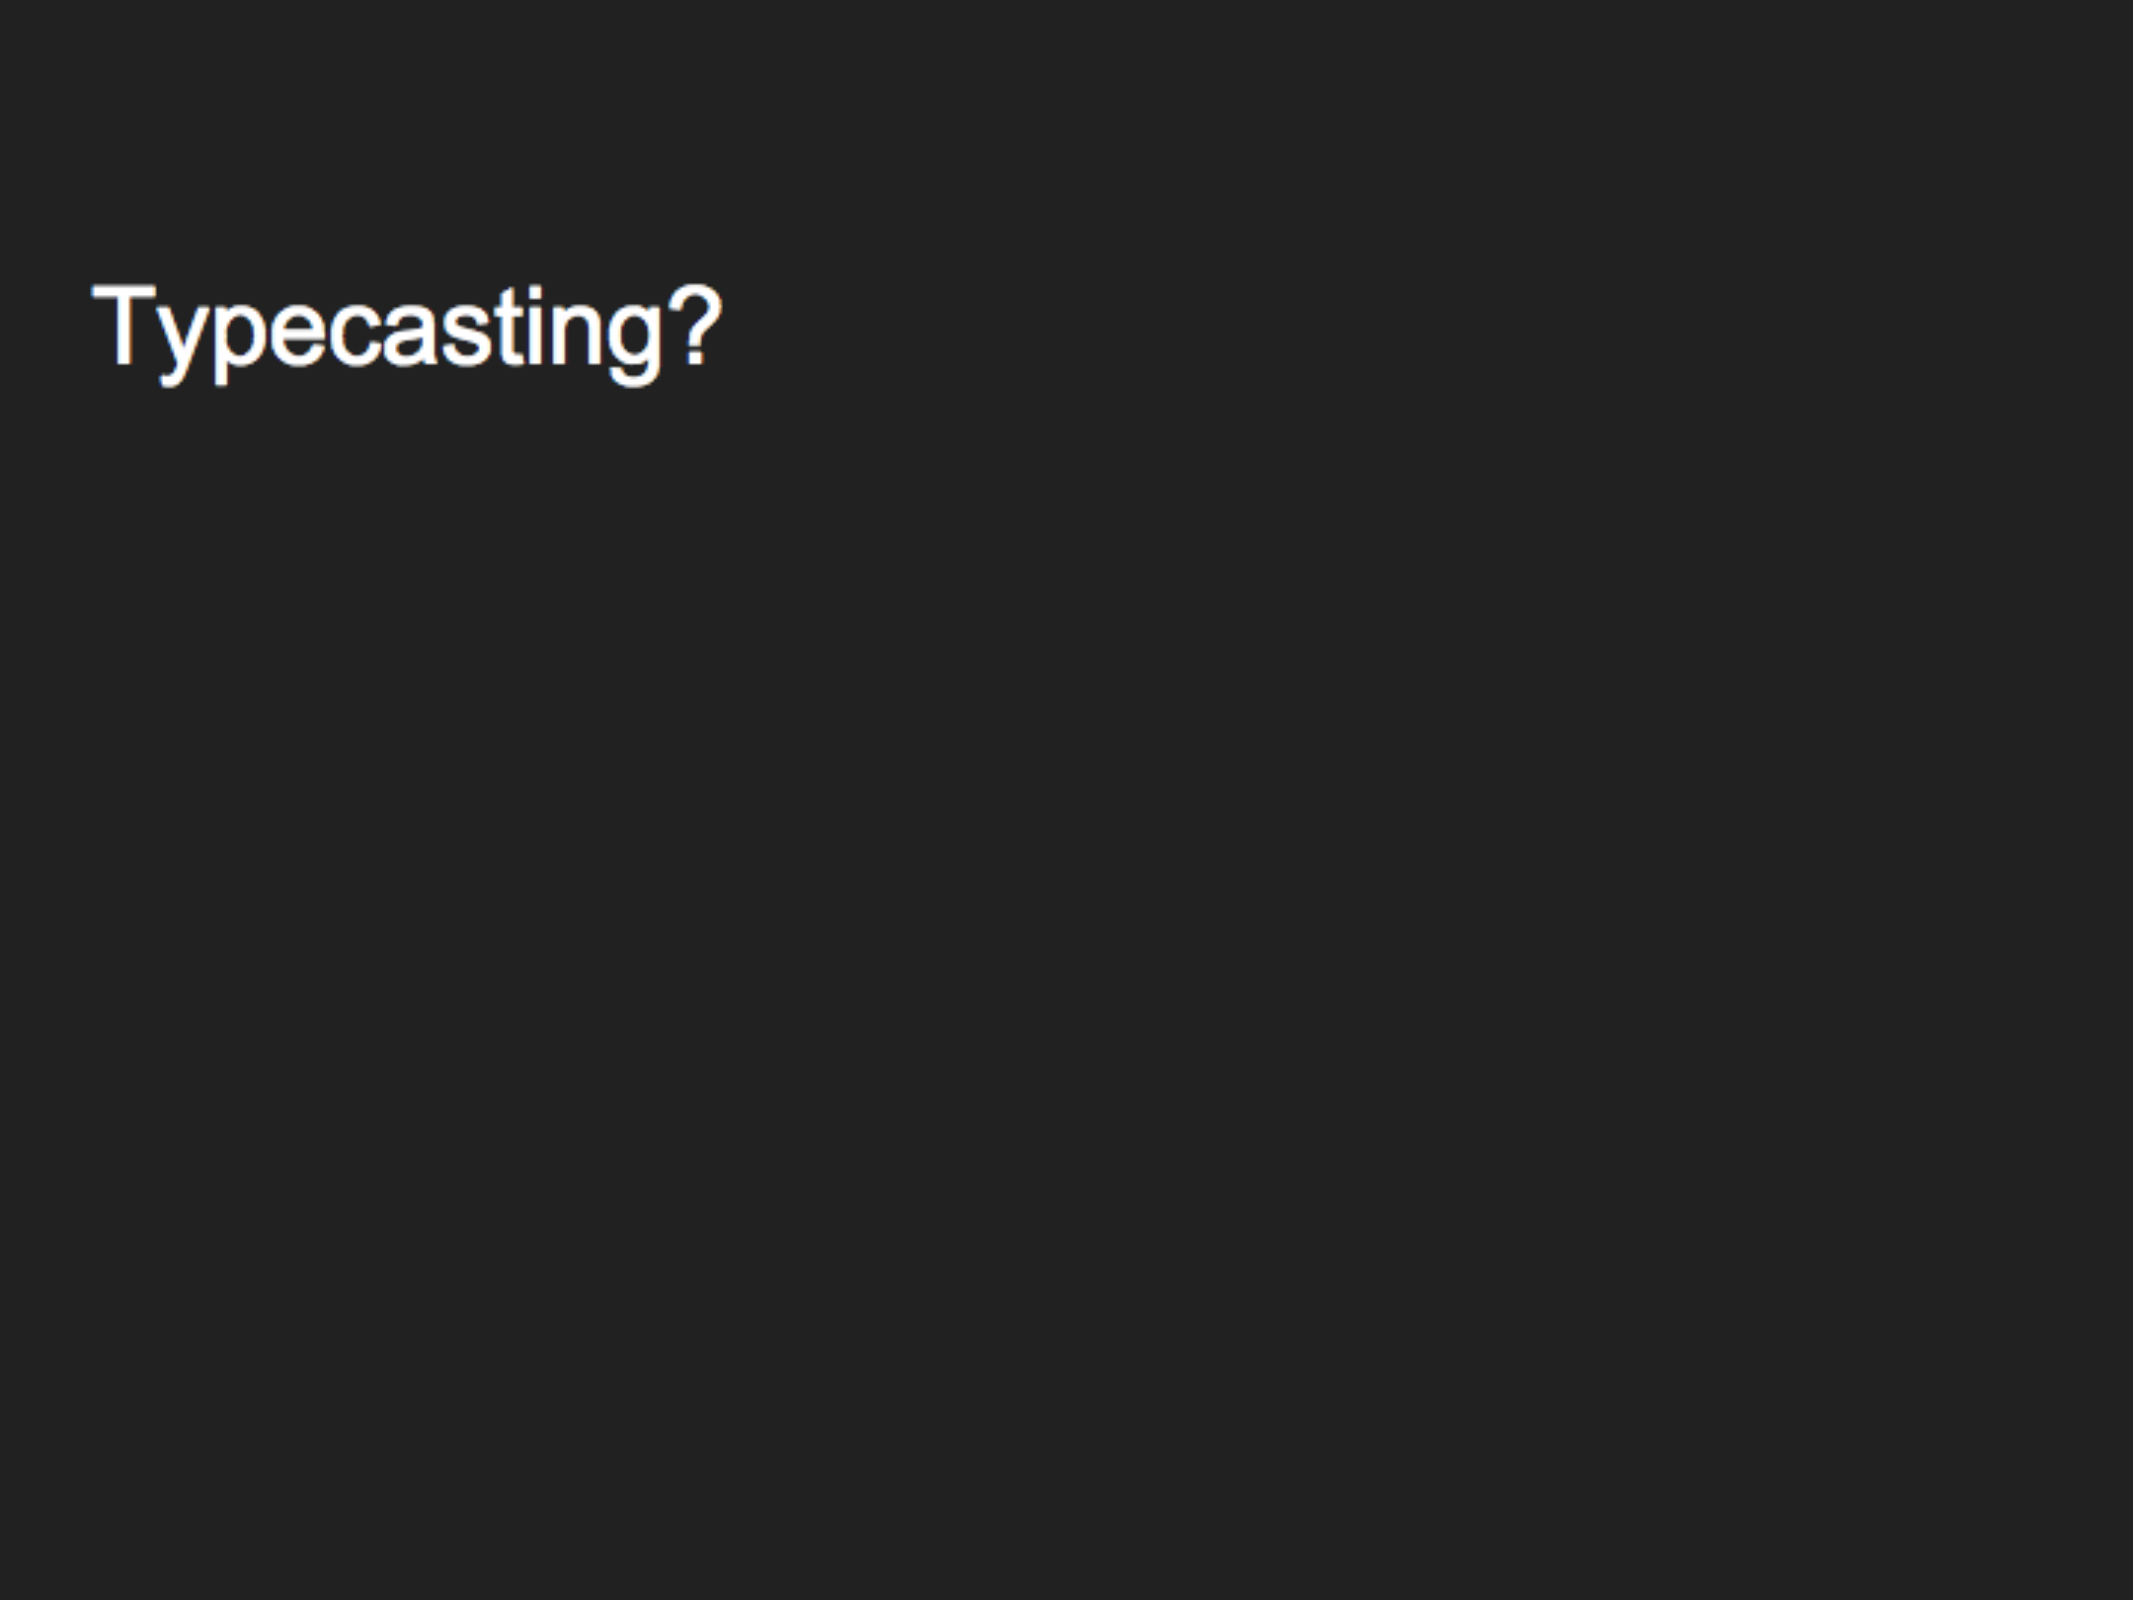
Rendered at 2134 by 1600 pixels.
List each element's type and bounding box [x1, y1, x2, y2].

picture [0, 137, 745, 404]
